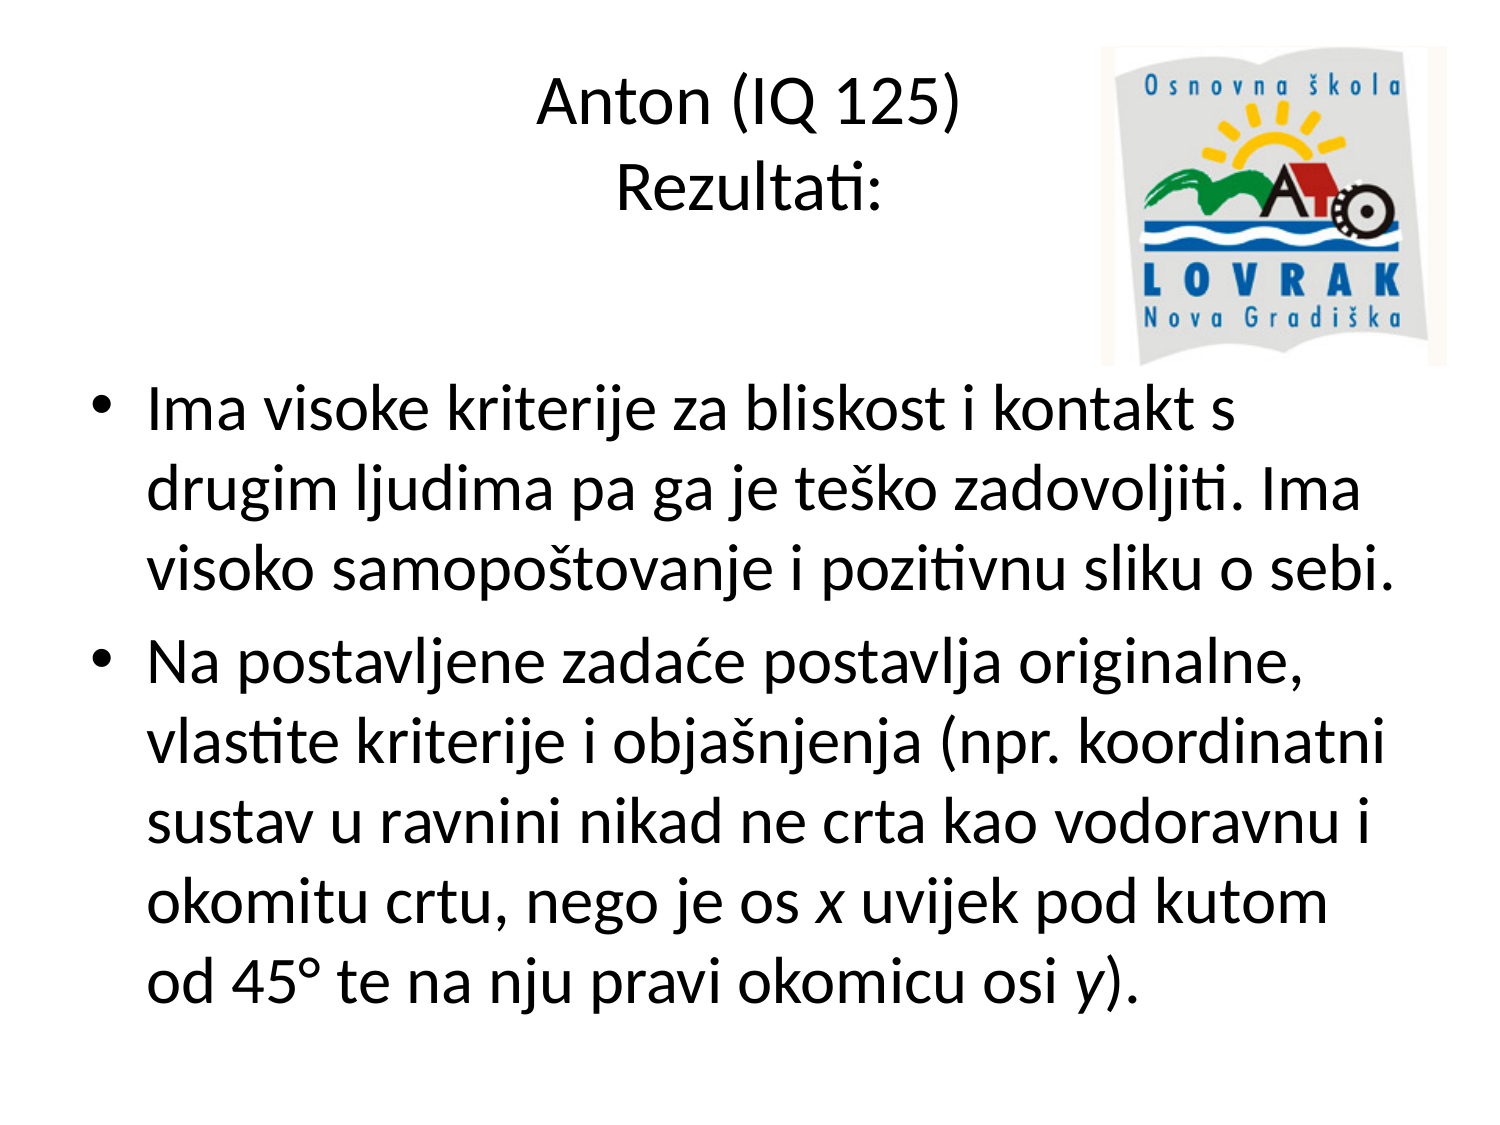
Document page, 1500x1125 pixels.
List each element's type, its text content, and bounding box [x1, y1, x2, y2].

list Ima visoke kriterije za bliskost i kontakt s drugim ljudima pa ga je teško zadovoljiti. Ima visoko samopoštovanje i pozitivnu sliku o sebi. Na postavljene zadaće postavlja originalne, vlastite kriterije i objašnjenja (npr. koordinatni sustav u ravnini nikad ne crta kao vodoravnu i okomitu crtu, nego je os x uvijek pod kutom od 45° te na nju pravi okomicu osi y). [75, 262, 1425, 1079]
title Anton (IQ 125) Rezultati: [75, 45, 1102, 233]
picture [1101, 46, 1448, 366]
